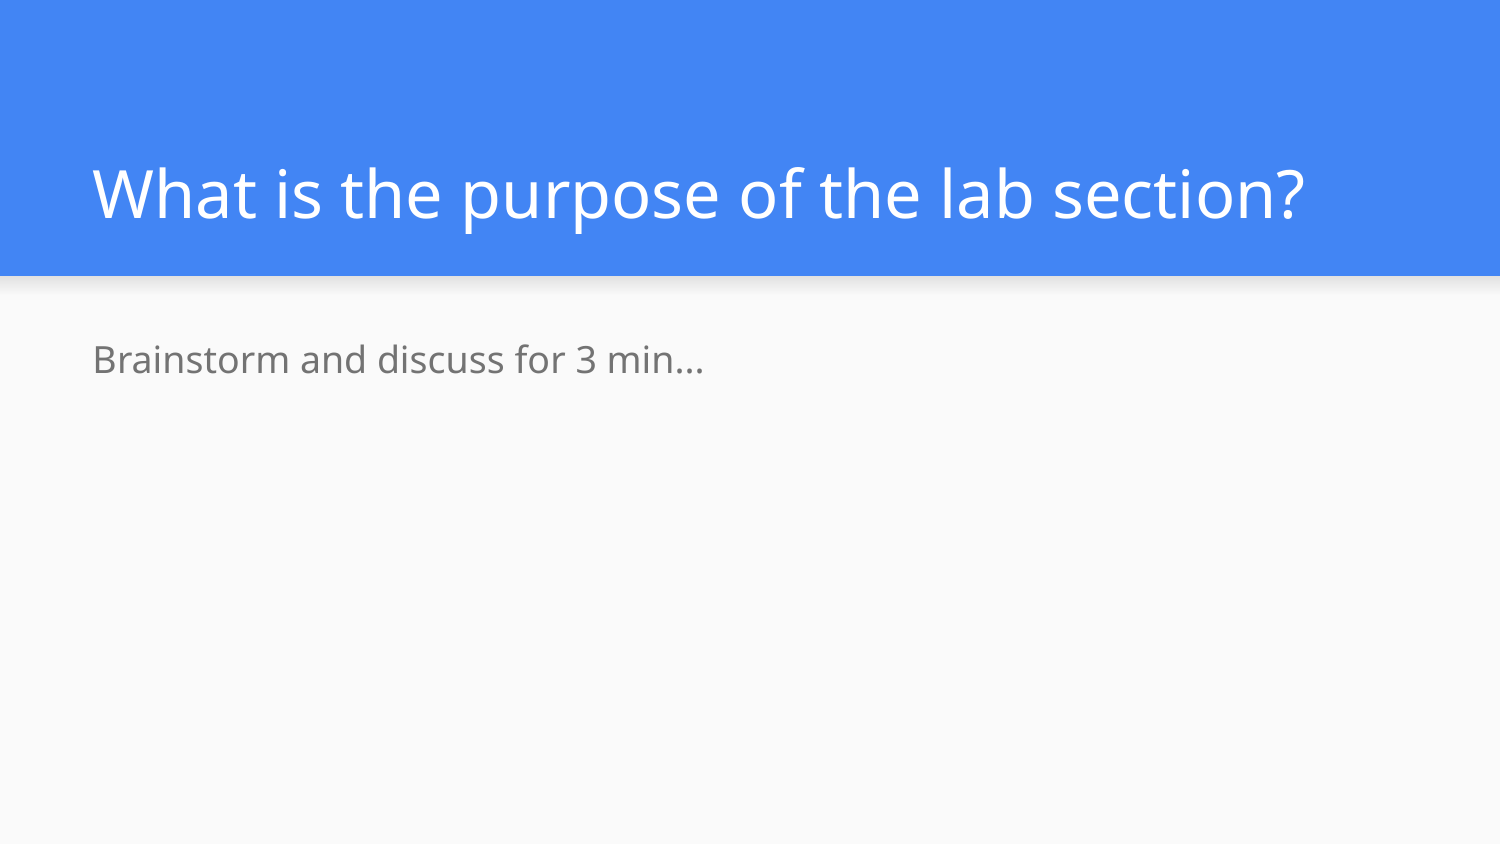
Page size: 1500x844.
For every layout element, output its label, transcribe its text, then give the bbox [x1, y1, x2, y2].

list Brainstorm and discuss for 3 min... [77, 314, 1427, 760]
title What is the purpose of the lab section? [77, 121, 1427, 248]
